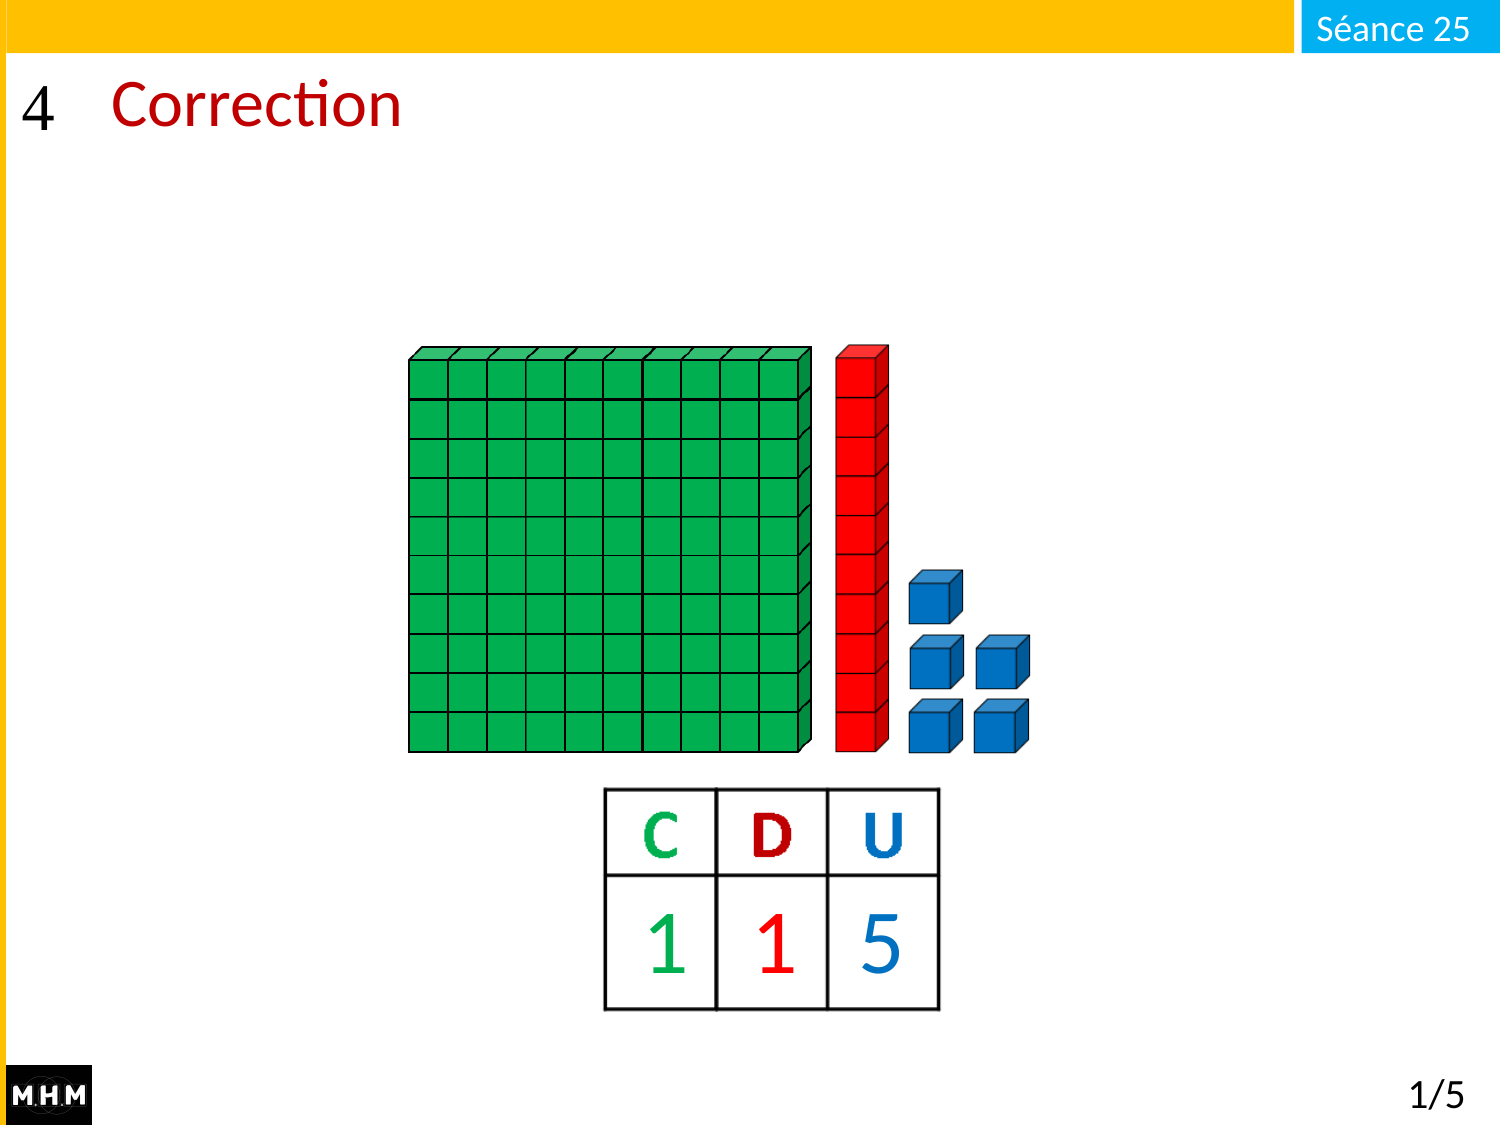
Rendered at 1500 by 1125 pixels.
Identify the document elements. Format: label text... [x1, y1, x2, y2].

list 1/5 [1373, 1064, 1500, 1125]
picture [905, 696, 967, 756]
picture [402, 342, 814, 756]
picture [905, 567, 967, 627]
picture [970, 696, 1033, 756]
picture [599, 778, 952, 1020]
title Correction [96, 60, 1391, 150]
picture [971, 632, 1034, 692]
picture [906, 632, 968, 692]
picture [6, 1065, 92, 1125]
picture [832, 342, 894, 756]
